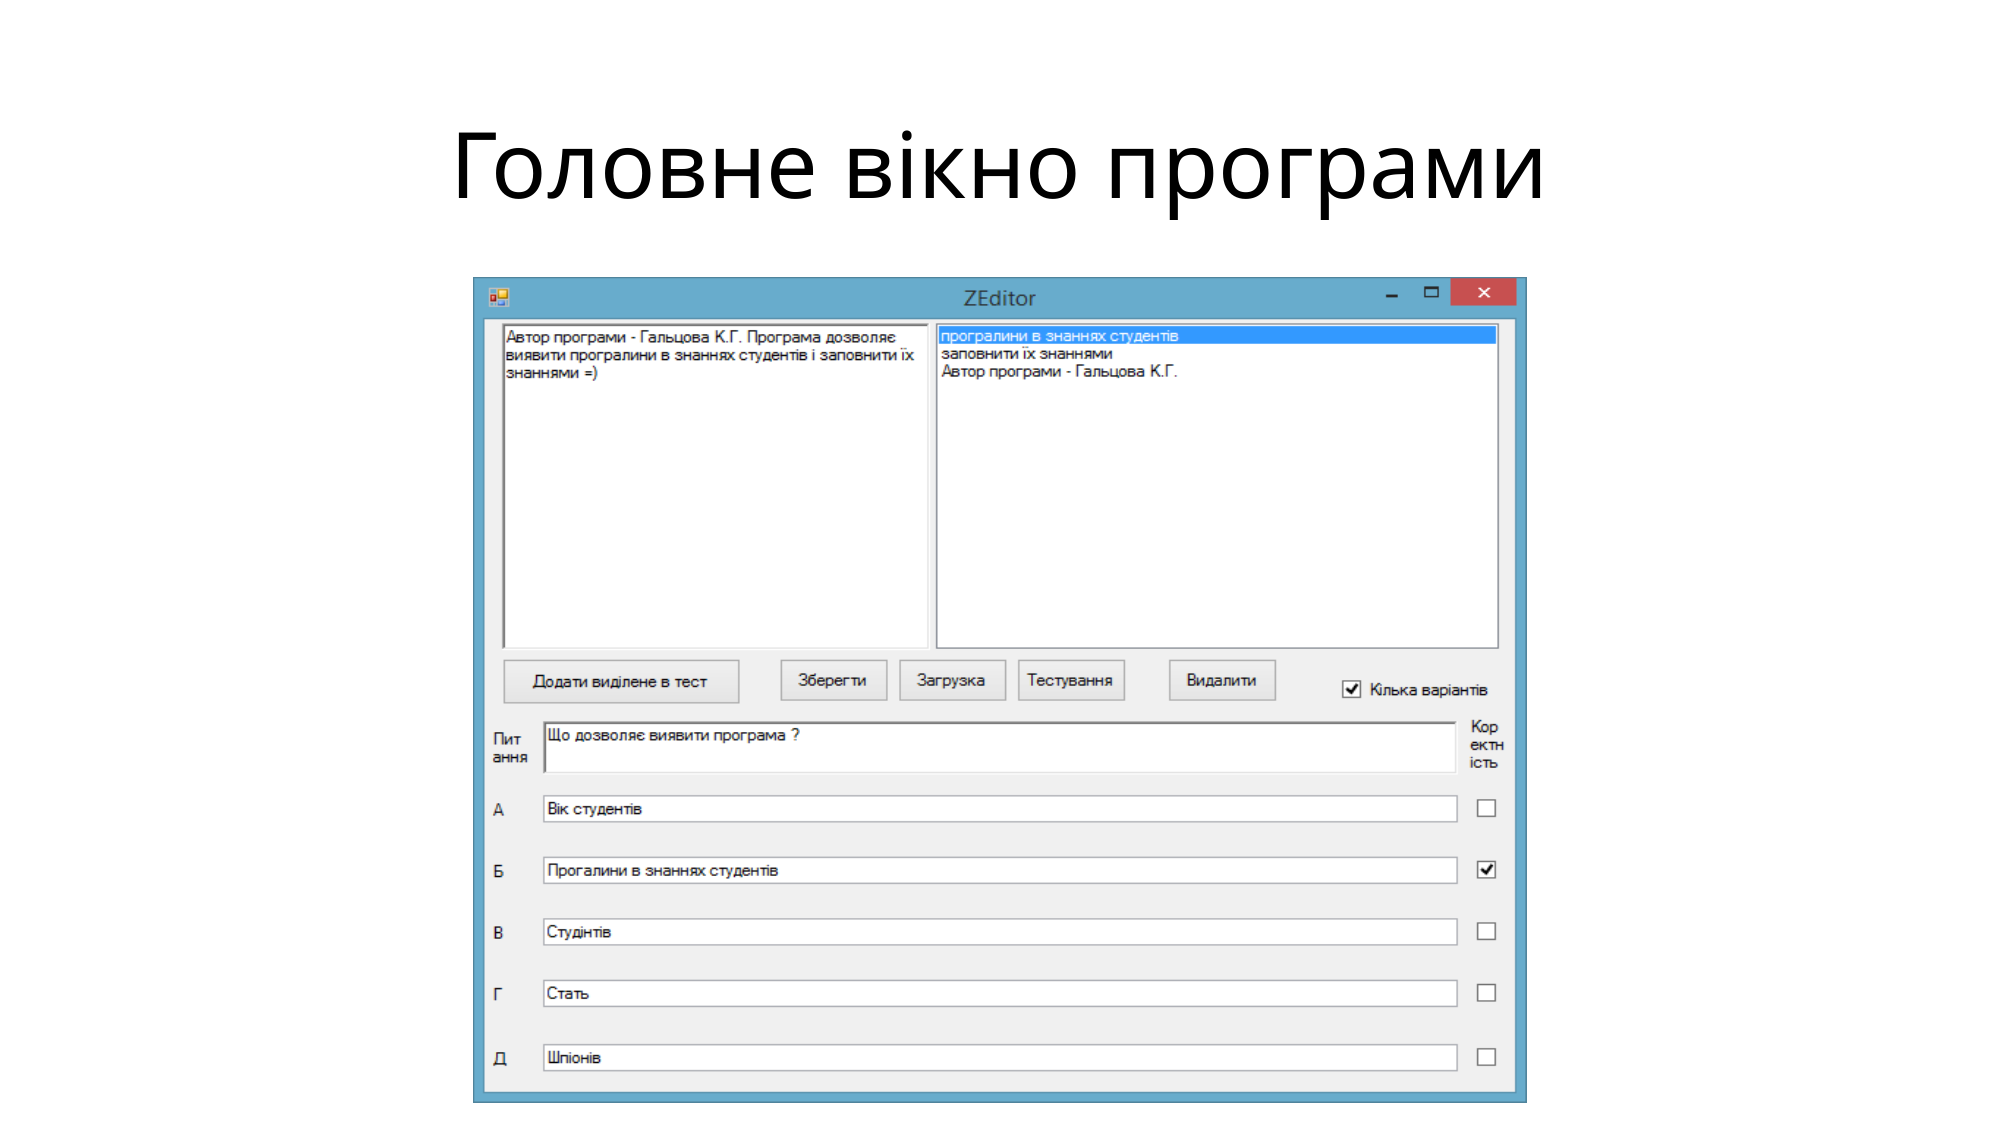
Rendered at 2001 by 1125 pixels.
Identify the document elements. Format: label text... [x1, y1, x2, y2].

title Головне вікно програми [137, 59, 1863, 278]
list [473, 277, 1527, 1103]
